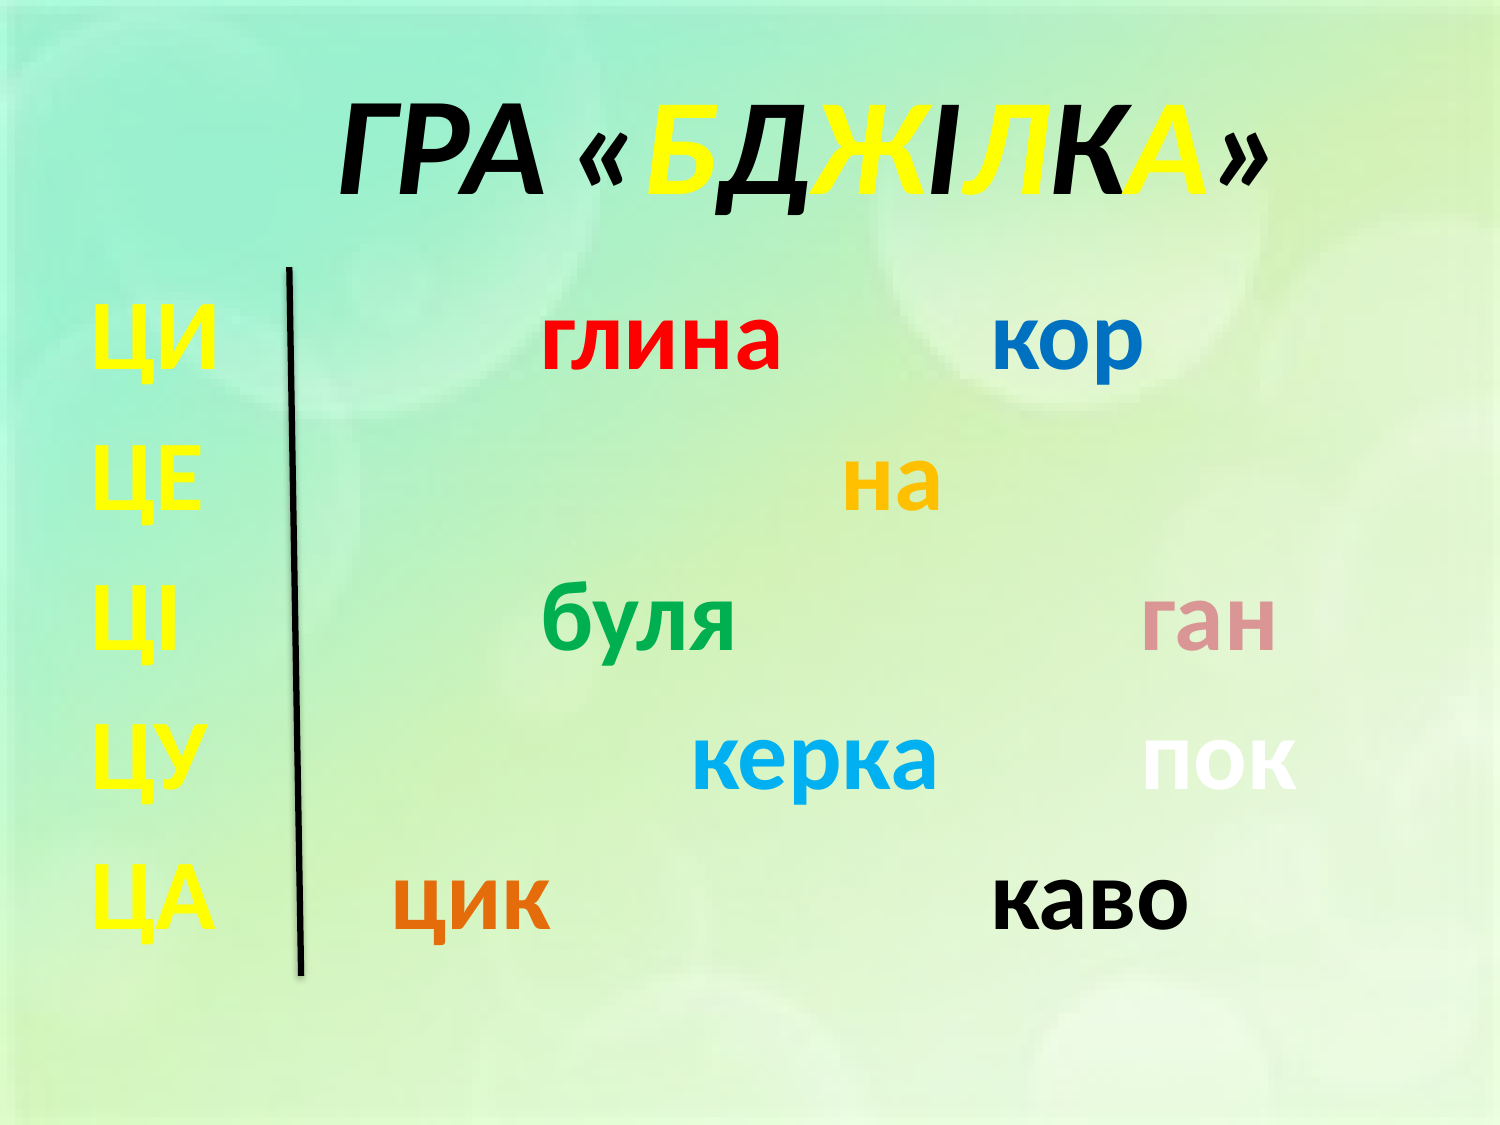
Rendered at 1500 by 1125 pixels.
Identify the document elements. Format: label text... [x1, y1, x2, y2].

list ЦИ глина кор ЦЕ на ЦІ буля ган ЦУ керка пок ЦА цик каво [75, 262, 1425, 1005]
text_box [288, 266, 302, 977]
title ГРА «БДЖІЛКА» [75, 45, 1425, 233]
